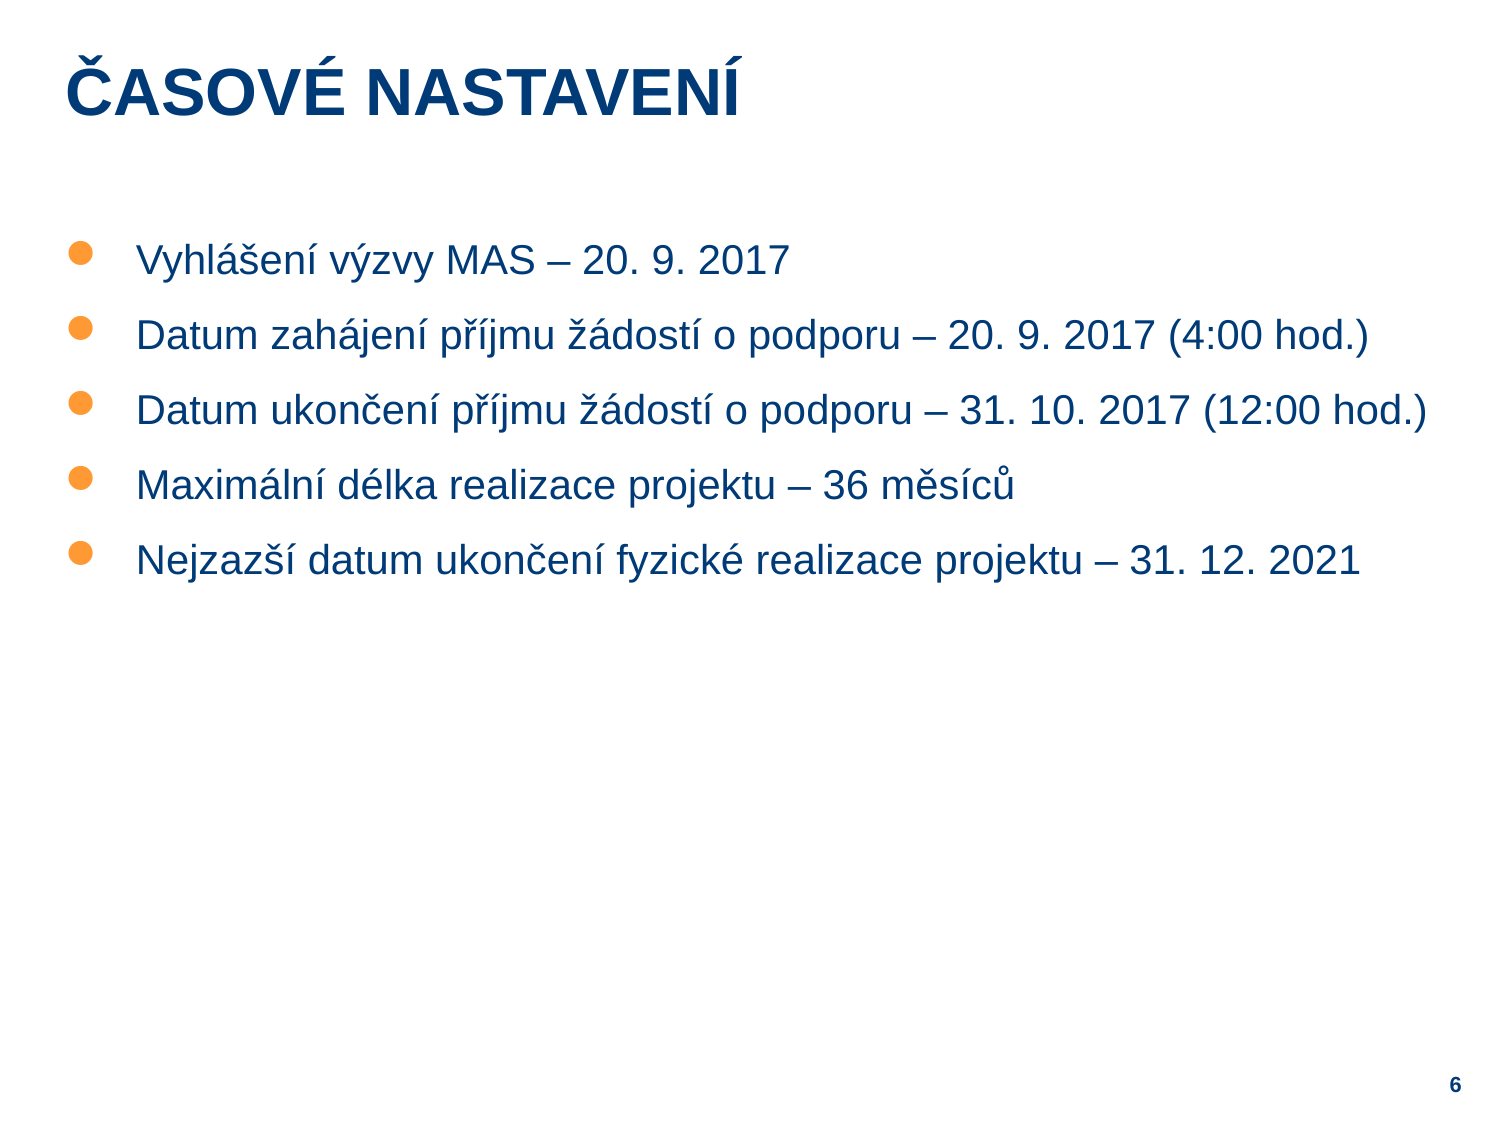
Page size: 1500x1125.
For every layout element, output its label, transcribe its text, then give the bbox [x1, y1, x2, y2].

list Vyhlášení výzvy MAS – 20. 9. 2017 Datum zahájení příjmu žádostí o podporu – 20. 9. 2017 (4:00 hod.) Datum ukončení příjmu žádostí o podporu – 31. 10. 2017 (12:00 hod.) Maximální délka realizace projektu – 36 měsíců Nejzazší datum ukončení fyzické realizace projektu – 31. 12. 2021 [64, 208, 1471, 1106]
slide_number 6 [1417, 1068, 1495, 1099]
title ČASOVÉ NASTAVENÍ [59, 0, 1441, 178]
